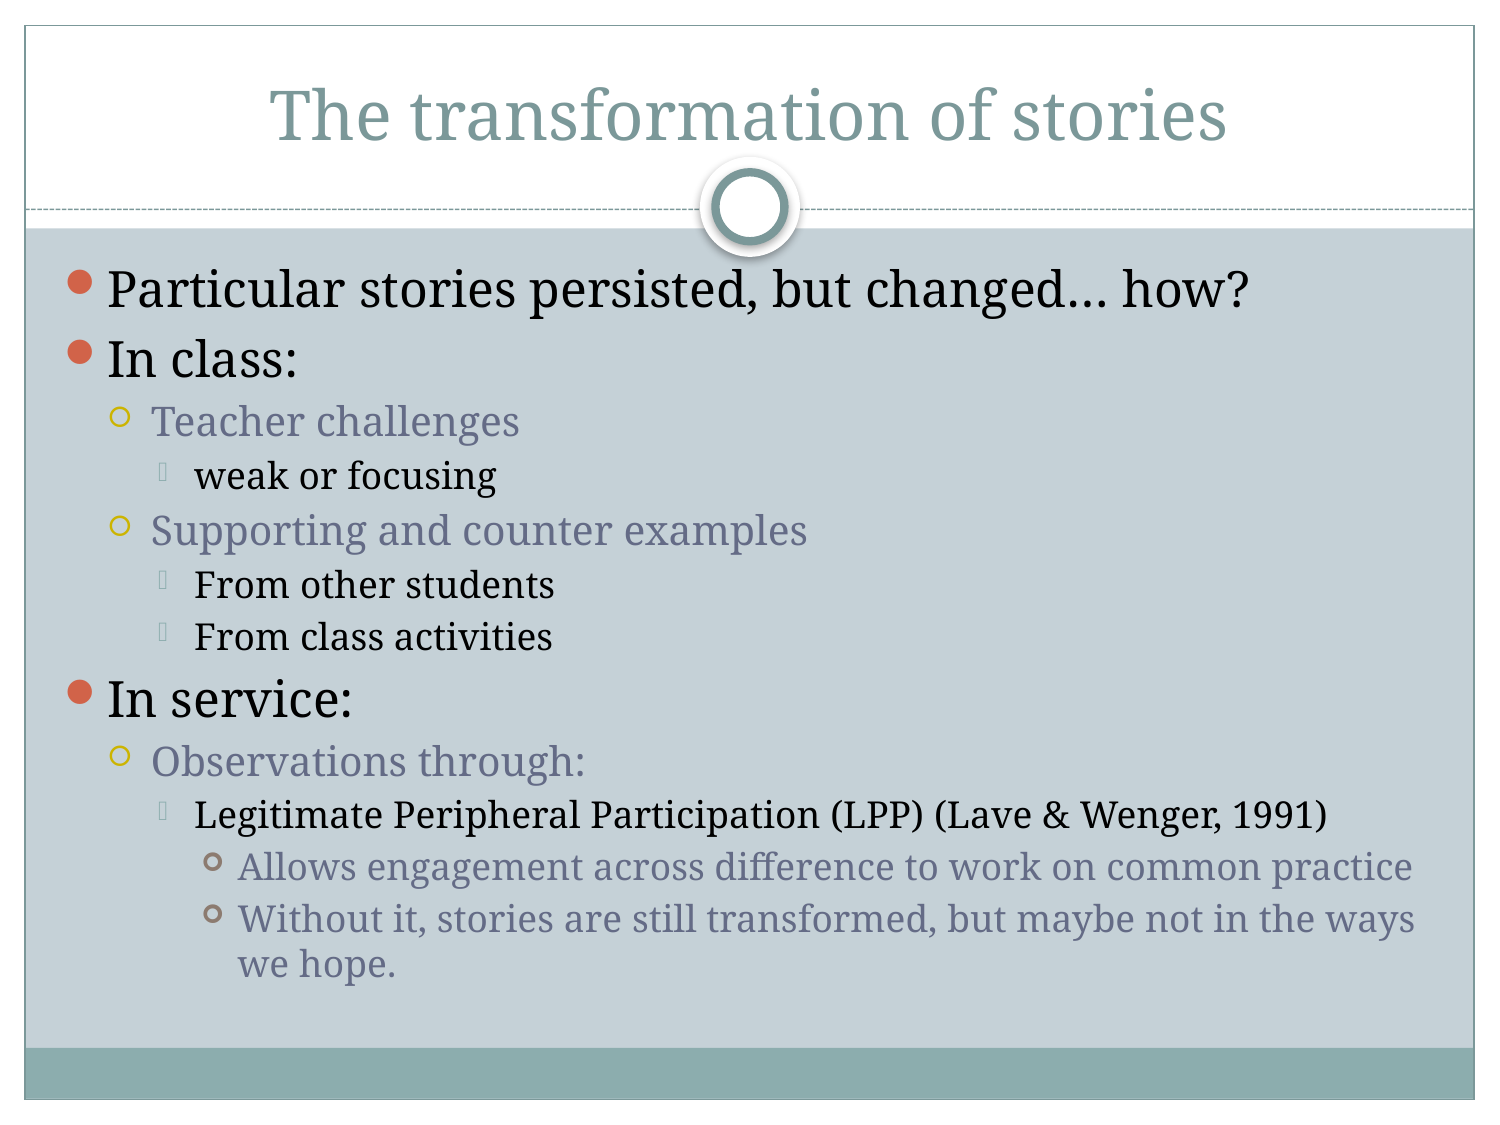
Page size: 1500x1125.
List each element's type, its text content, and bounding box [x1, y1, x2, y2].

list Particular stories persisted, but changed… how? In class: Teacher challenges weak or focusing Supporting and counter examples From other students From class activities In service: Observations through: Legitimate Peripheral Participation (LPP) (Lave & Wenger, 1991) Allows engagement across difference to work on common practice Without it, stories are still transformed, but maybe not in the ways we hope. [49, 250, 1445, 1001]
title The transformation of stories [49, 37, 1450, 162]
